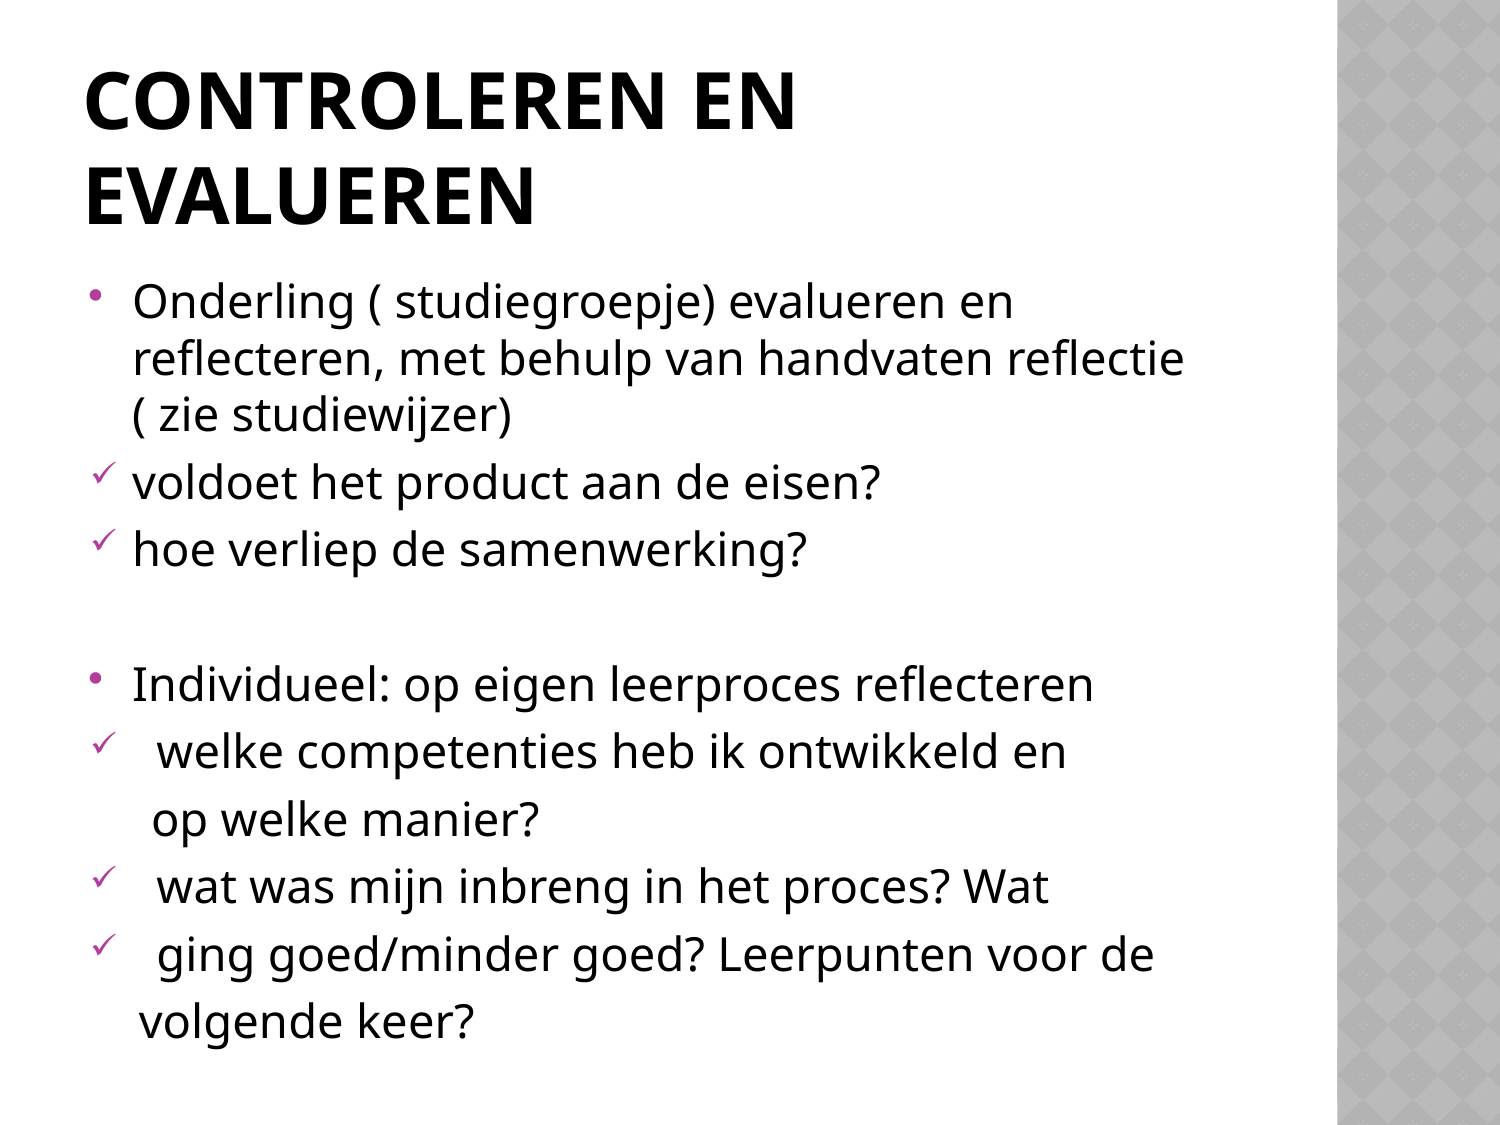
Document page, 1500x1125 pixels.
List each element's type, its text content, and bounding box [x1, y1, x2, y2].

list Onderling ( studiegroepje) evalueren en reflecteren, met behulp van handvaten reflectie ( zie studiewijzer) voldoet het product aan de eisen? hoe verliep de samenwerking? Individueel: op eigen leerproces reflecteren welke competenties heb ik ontwikkeld en op welke manier? wat was mijn inbreng in het proces? Wat ging goed/minder goed? Leerpunten voor de volgende keer? [75, 264, 1263, 1059]
title Controleren en evalueren [75, 52, 1263, 240]
